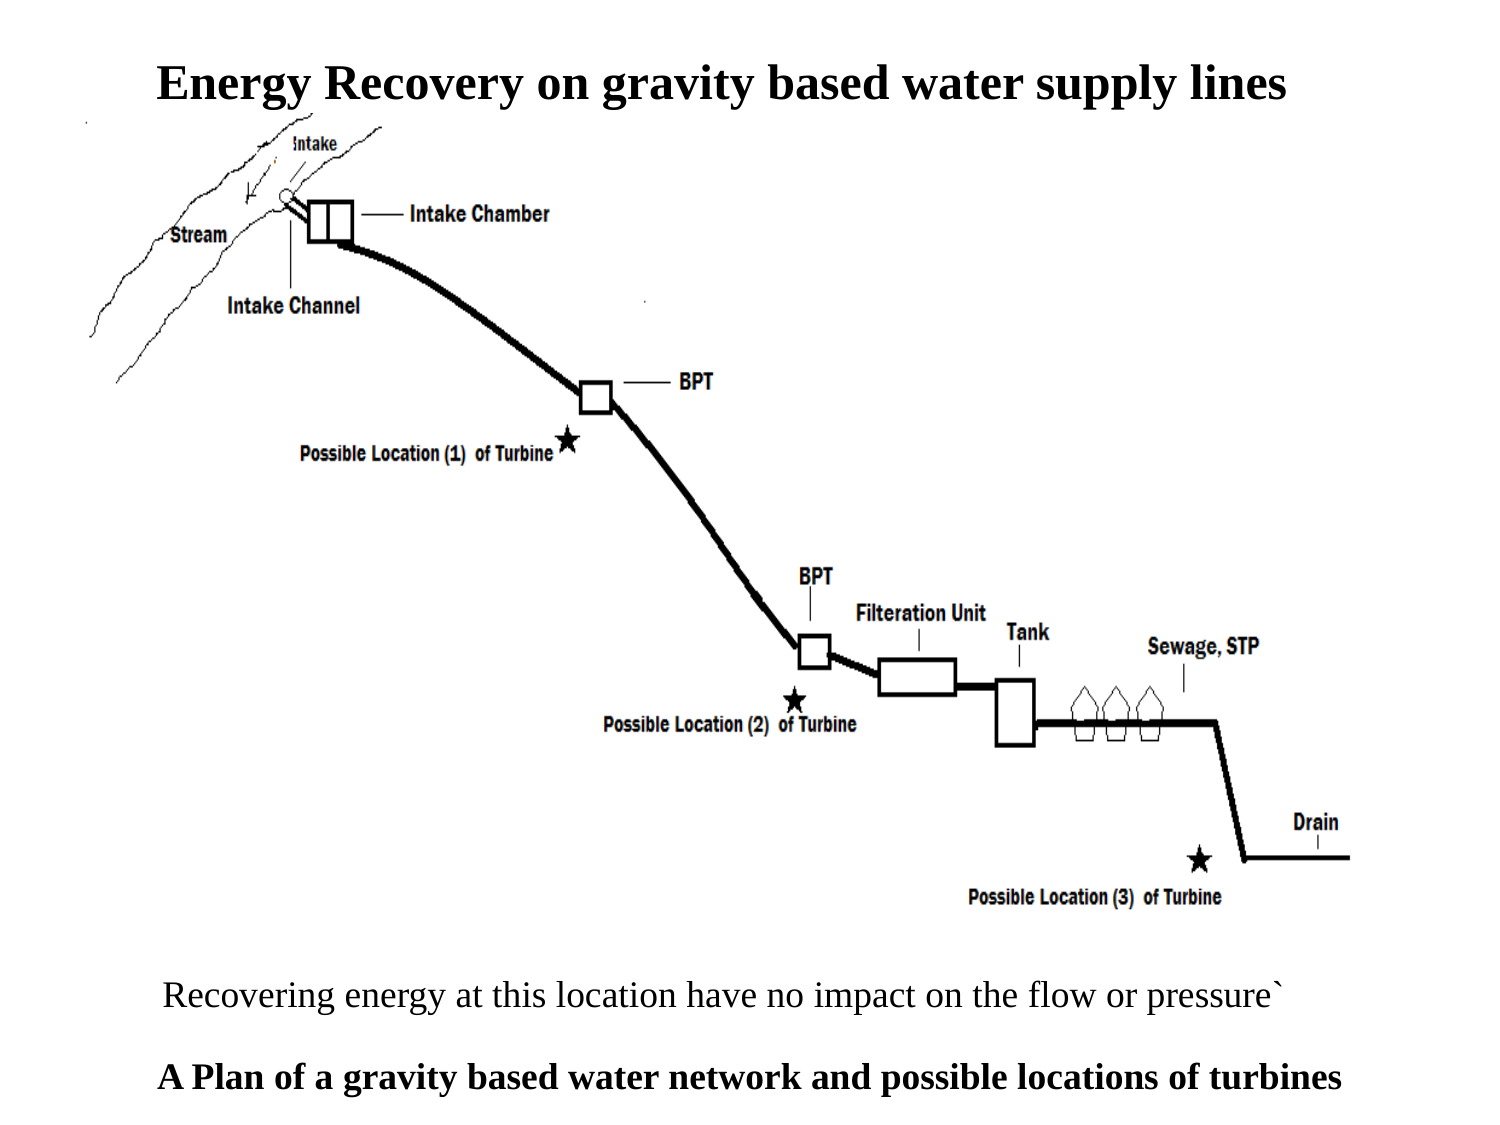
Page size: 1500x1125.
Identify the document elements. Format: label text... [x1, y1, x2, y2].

text_box A Plan of a gravity based water network and possible locations of turbines [142, 1045, 1358, 1105]
text_box Energy Recovery on gravity based water supply lines [141, 42, 1353, 113]
text_box Recovering energy at this location have no impact on the flow or pressure` [147, 962, 1376, 1023]
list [74, 113, 1377, 918]
